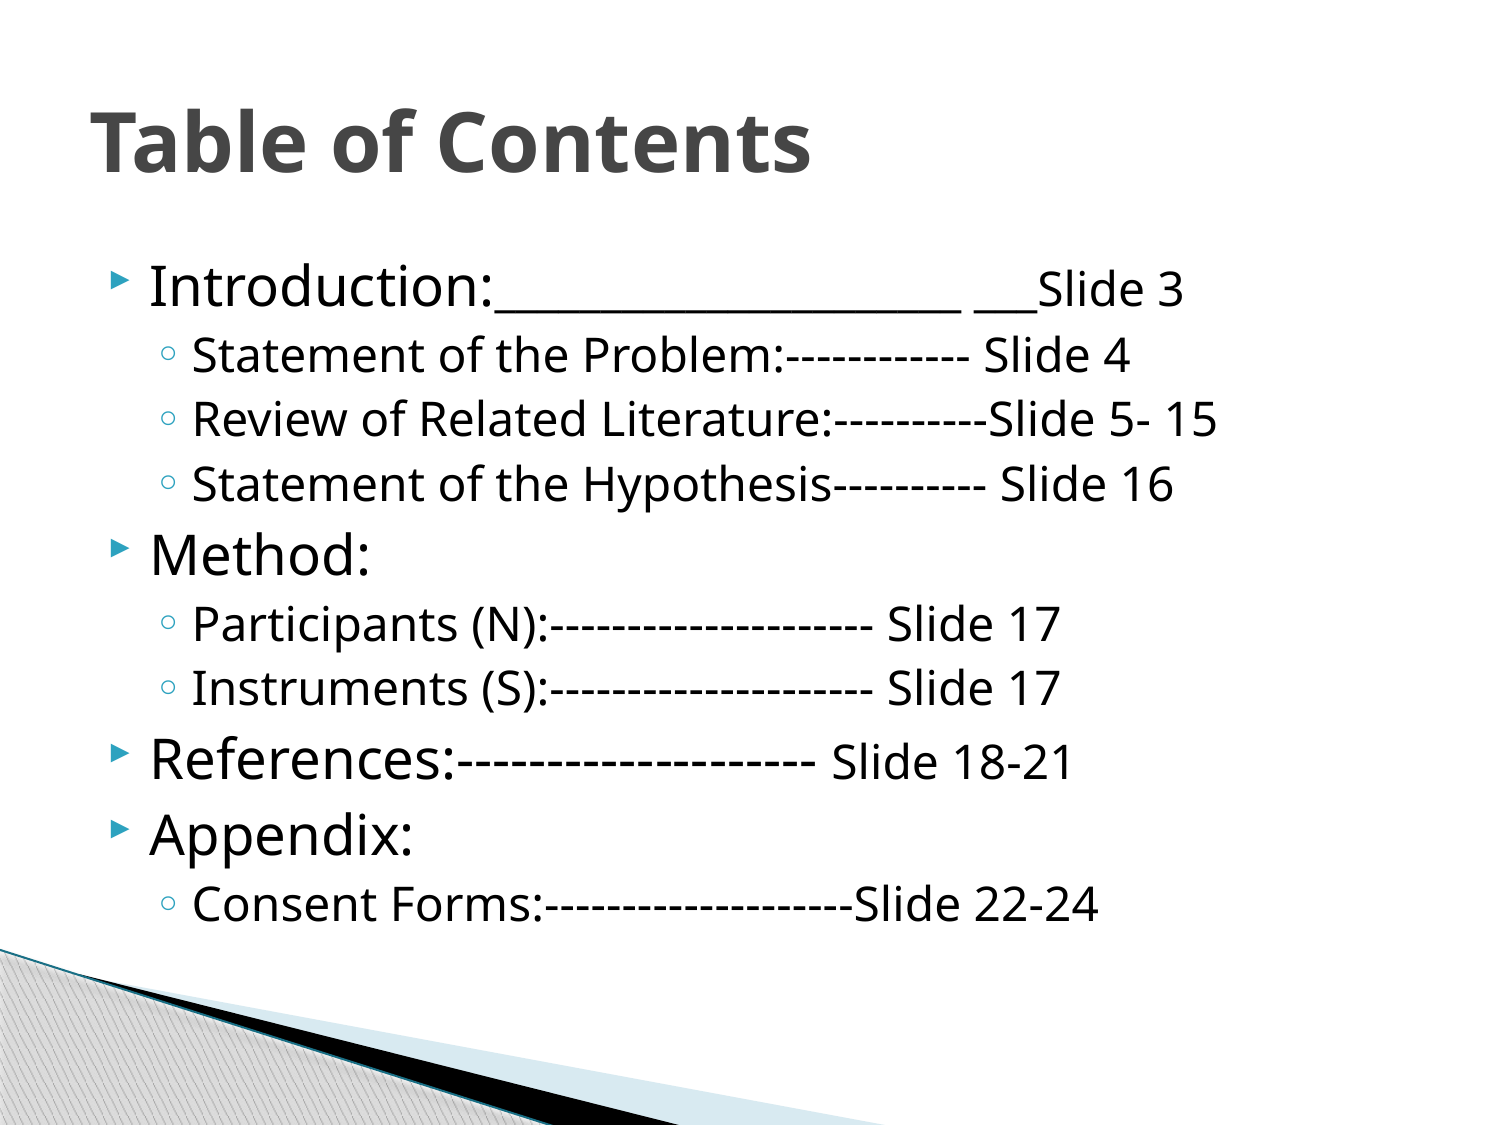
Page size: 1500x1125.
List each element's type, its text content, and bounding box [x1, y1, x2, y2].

title Table of Contents [75, 45, 1425, 233]
list Introduction:______________________ ___Slide 3 Statement of the Problem:------------ Slide 4 Review of Related Literature:----------Slide 5- 15 Statement of the Hypothesis---------- Slide 16 Method: Participants (N):--------------------- Slide 17 Instruments (S):--------------------- Slide 17 References:-------------------- Slide 18-21 Appendix: Consent Forms:--------------------Slide 22-24 [75, 243, 1425, 986]
